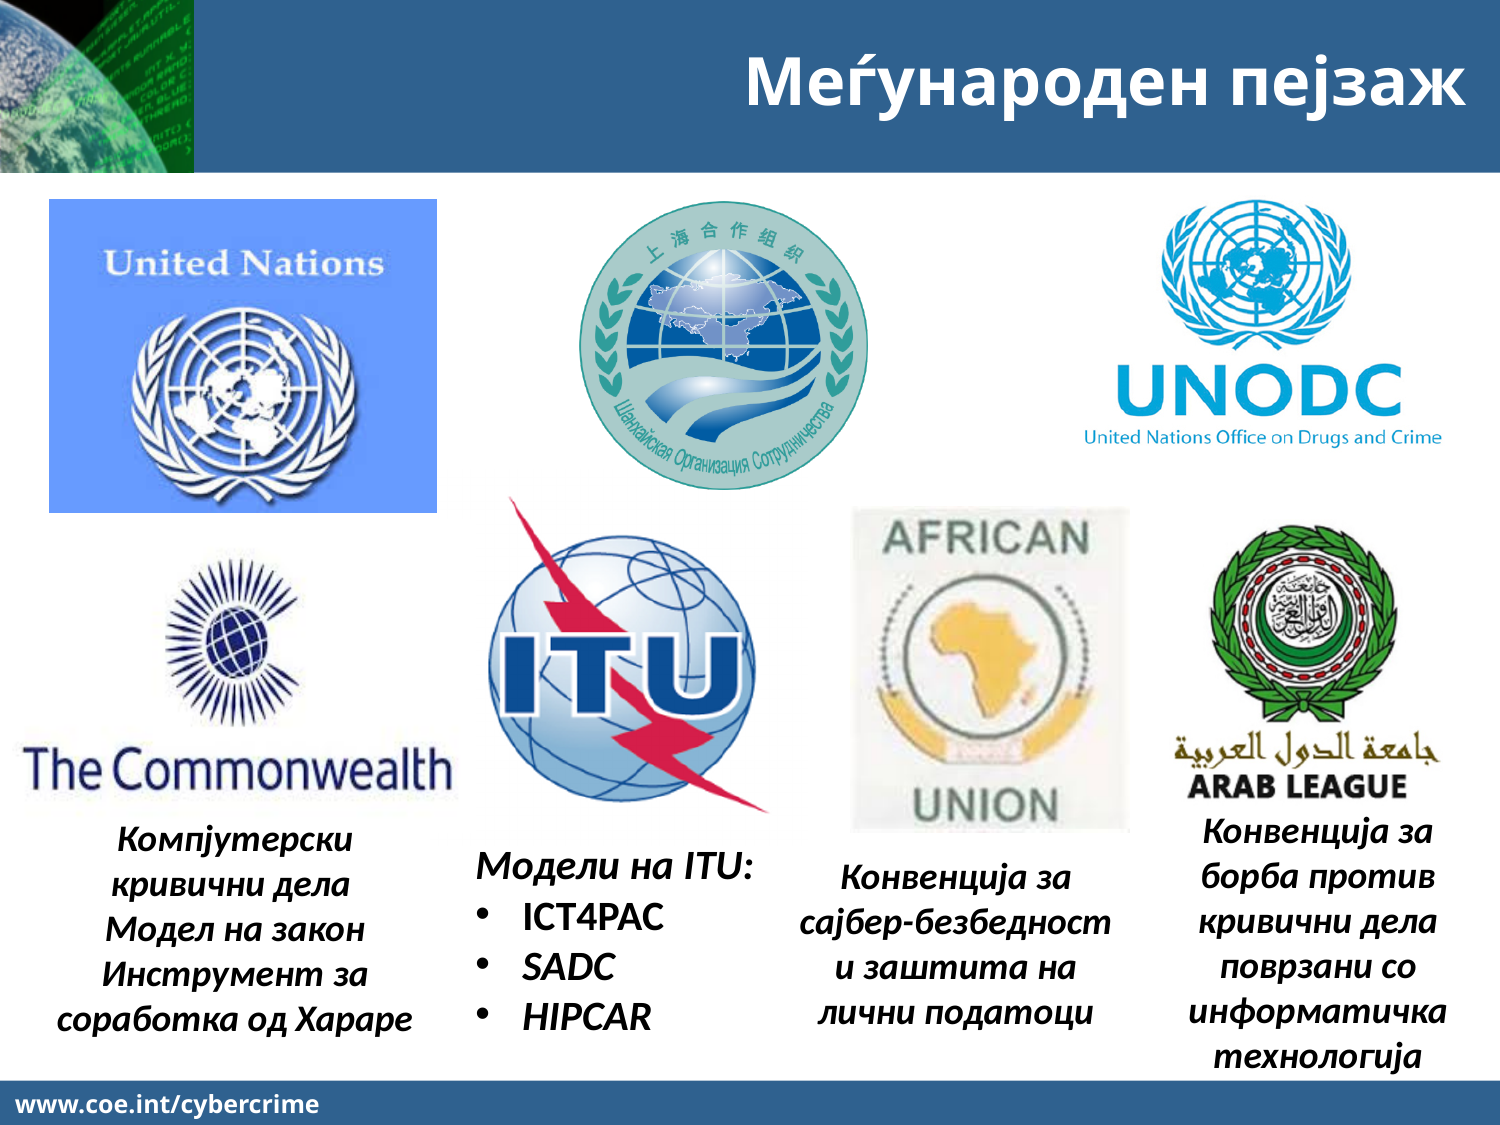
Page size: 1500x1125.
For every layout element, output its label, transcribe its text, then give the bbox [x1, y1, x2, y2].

text_box [197, 0, 1500, 175]
text_box Конвенција за борба против кривични дела поврзани со информатичка технологија [1152, 818, 1484, 1084]
text_box Модели на ITU: ICT4PAC SADC HIPCAR [460, 856, 792, 1046]
text_box Компјутерски кривични дела Модел на закон Инструмент за соработка од Хараре [26, 840, 444, 1047]
text_box www.coe.int/cybercrime [0, 1079, 1500, 1125]
picture [0, 0, 194, 173]
text_box Конвенција за сајбер-безбедност и заштита на лични податоци [778, 844, 1134, 1040]
text_box Меѓународен пејзаж [230, 31, 1483, 126]
picture [0, 199, 868, 847]
picture [1074, 195, 1445, 457]
picture [850, 506, 1500, 834]
